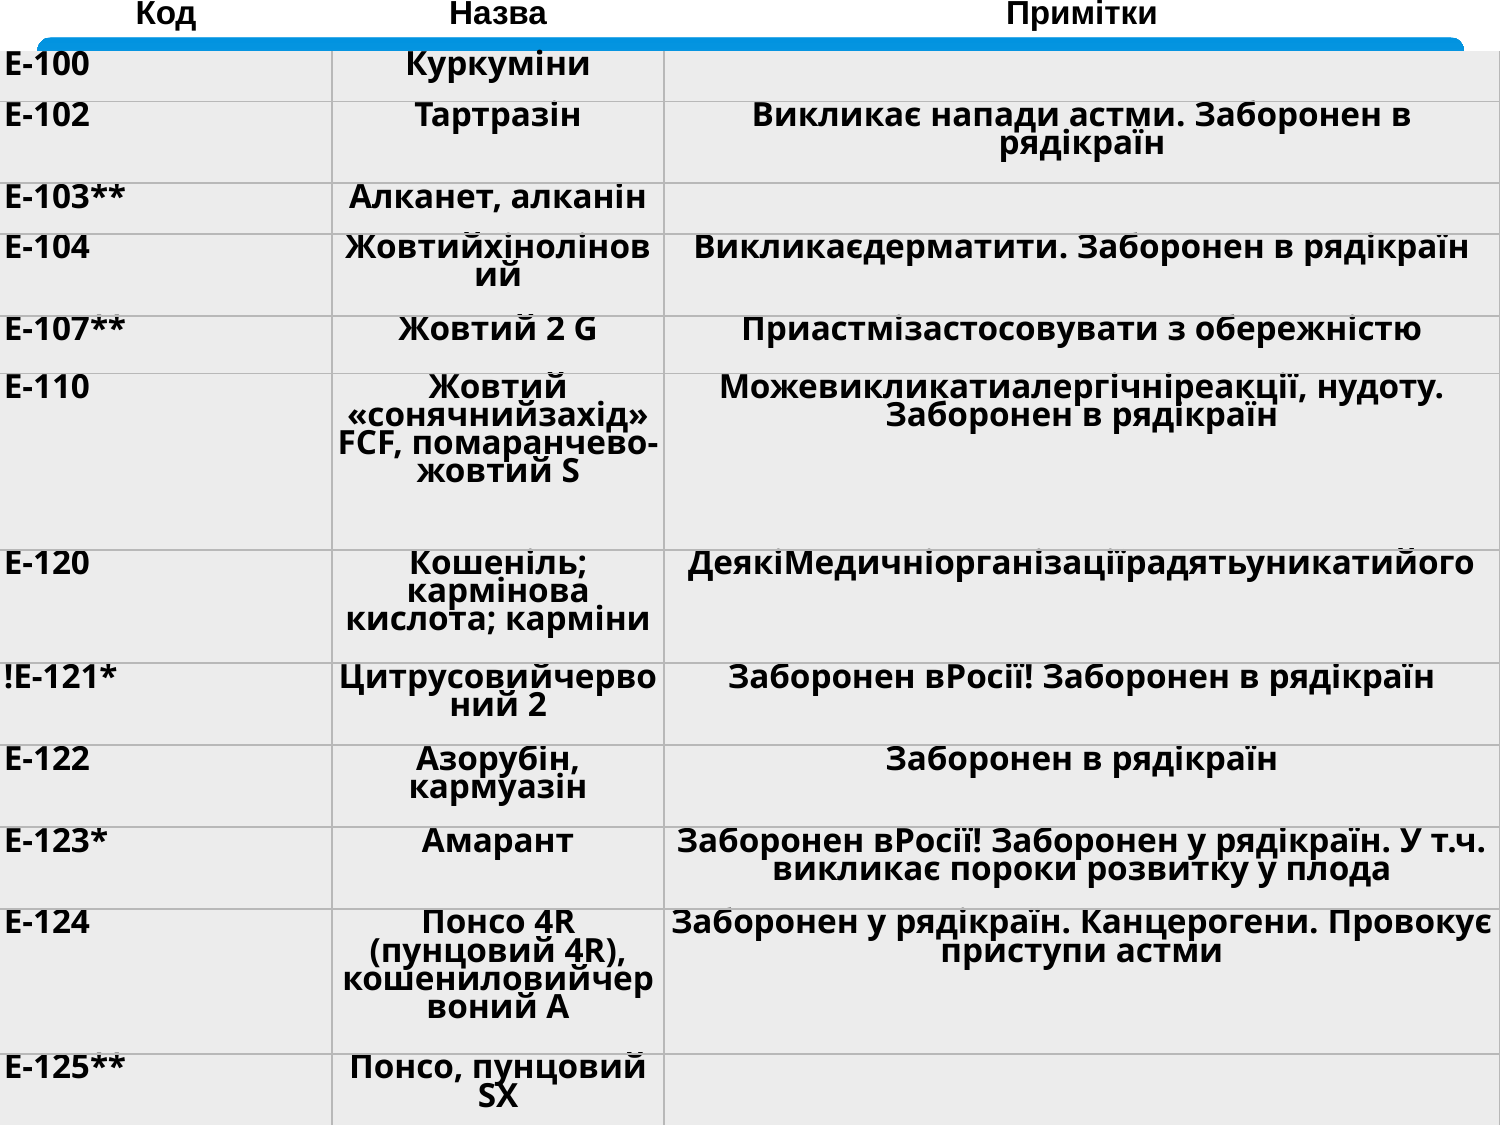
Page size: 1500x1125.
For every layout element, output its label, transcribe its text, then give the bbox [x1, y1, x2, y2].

table_cell Е-125** [0, 1055, 331, 1125]
table_cell Приастмізастосовувати з обережністю [665, 317, 1499, 373]
table_cell Е-120 [0, 551, 331, 662]
table_cell Понсо 4R (пунцовий 4R), кошениловийчервоний А [333, 910, 663, 1053]
table_cell Е-124 [0, 910, 331, 1053]
table_cell Алканет, алканін [333, 184, 663, 233]
table_cell Тартразін [333, 102, 663, 182]
table_cell Е-103** [0, 184, 331, 233]
table_cell Кошеніль; кармінова кислота; карміни [333, 551, 663, 662]
table_cell ДеякіМедичніорганізаціїрадятьуникатийого [665, 551, 1499, 662]
table_cell Викликаєдерматити. Заборонен в рядікраїн [665, 235, 1499, 315]
table_cell [665, 51, 1499, 101]
table_cell Азорубін, кармуазін [333, 746, 663, 826]
table_cell Заборонен в рядікраїн [665, 746, 1499, 826]
table_cell Заборонен вРосії! Заборонен в рядікраїн [665, 664, 1499, 744]
table_header Назва [332, 0, 664, 51]
table_cell Куркуміни [333, 51, 663, 101]
table_cell Цитрусовийчервоний 2 [333, 664, 663, 744]
table_cell Е-100 [0, 51, 331, 101]
table_cell Викликає напади астми. Заборонен в рядікраїн [665, 102, 1499, 182]
table_cell Е-102 [0, 102, 331, 182]
table_cell Е-107** [0, 317, 331, 373]
table_cell !E-121* [0, 664, 331, 744]
table_cell Заборонен вРосії! Заборонен у рядікраїн. У т.ч. викликає пороки розвитку у плода [665, 828, 1499, 908]
table_cell Жовтий 2 G [333, 317, 663, 373]
table_cell Е-110 [0, 374, 331, 549]
table_cell Жовтий «сонячнийзахід» FCF, помаранчево-жовтий S [333, 374, 663, 549]
table_cell Заборонен у рядікраїн. Канцерогени. Провокує приступи астми [665, 910, 1499, 1053]
table_cell Е-104 [0, 235, 331, 315]
table_cell Е-122 [0, 746, 331, 826]
table_header Примітки [664, 0, 1500, 51]
table_cell [665, 1055, 1499, 1125]
table_cell Амарант [333, 828, 663, 908]
table_cell [665, 184, 1499, 233]
table_cell Понсо, пунцовий SX [333, 1055, 663, 1125]
table_cell Можевикликатиалергічніреакції, нудоту. Заборонен в рядікраїн [665, 374, 1499, 549]
table_header Код [0, 0, 332, 51]
table_cell Е-123* [0, 828, 331, 908]
table_cell Жовтийхіноліновий [333, 235, 663, 315]
